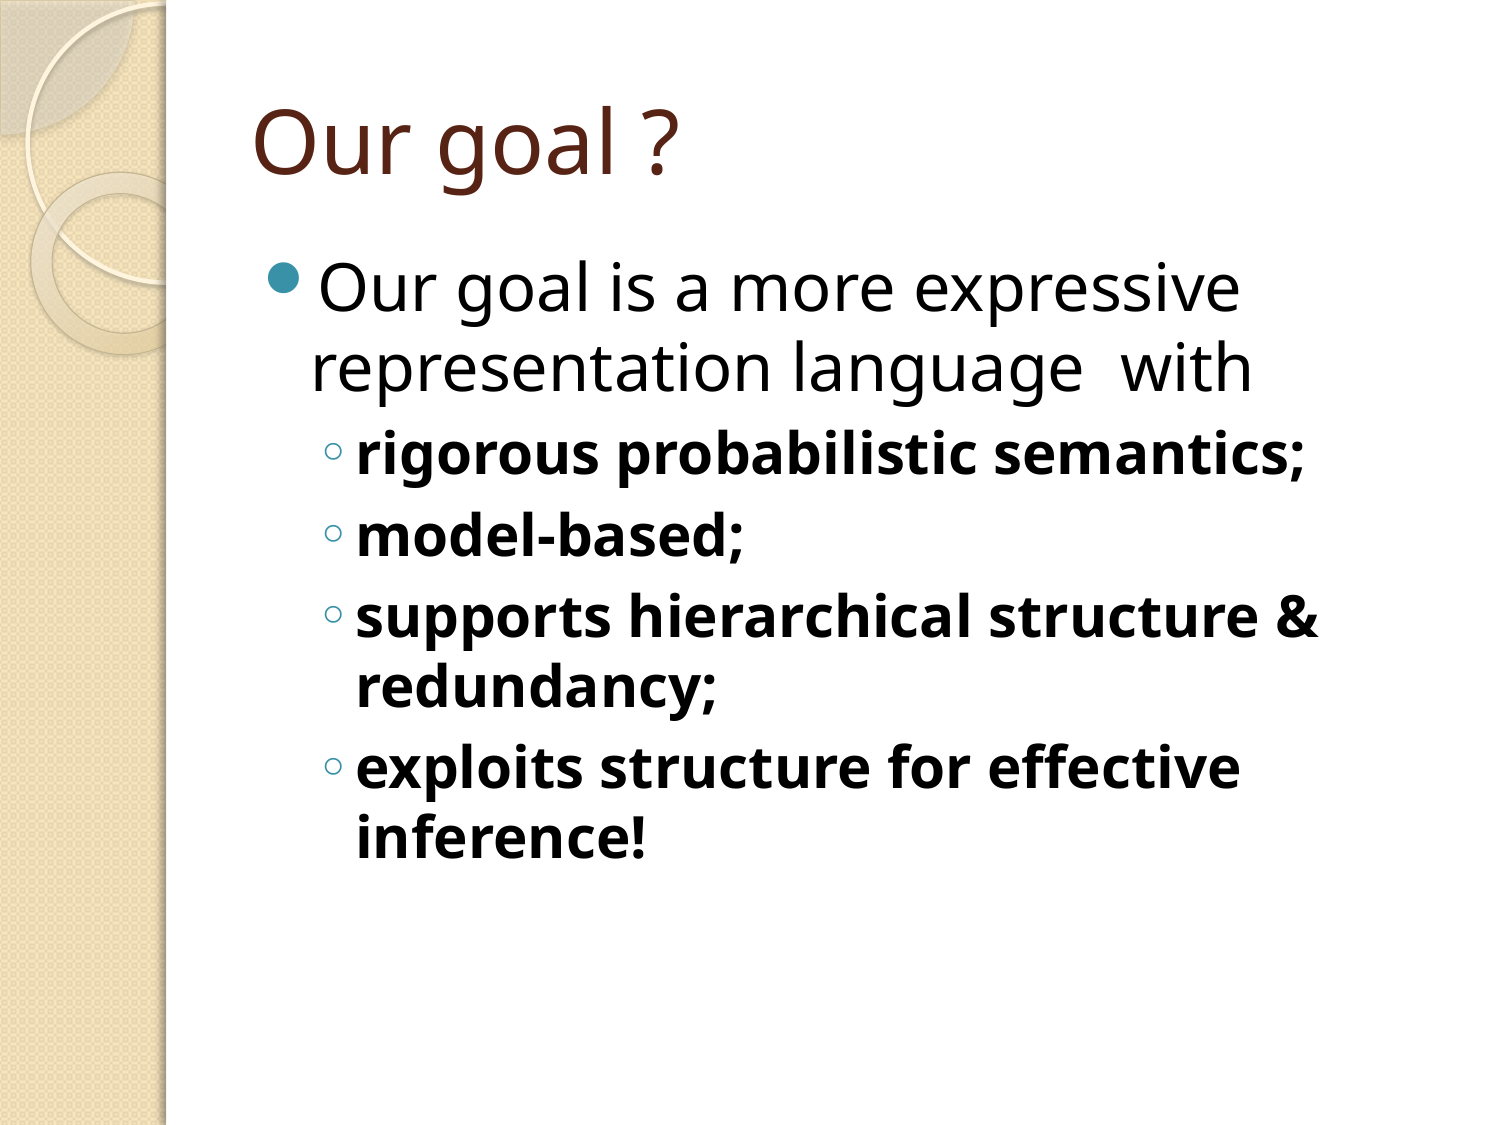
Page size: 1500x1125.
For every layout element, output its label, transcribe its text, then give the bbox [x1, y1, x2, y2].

list Our goal is a more expressive representation language with rigorous probabilistic semantics; model-based; supports hierarchical structure & redundancy; exploits structure for effective inference! [235, 237, 1466, 1025]
title Our goal ? [235, 45, 1466, 233]
